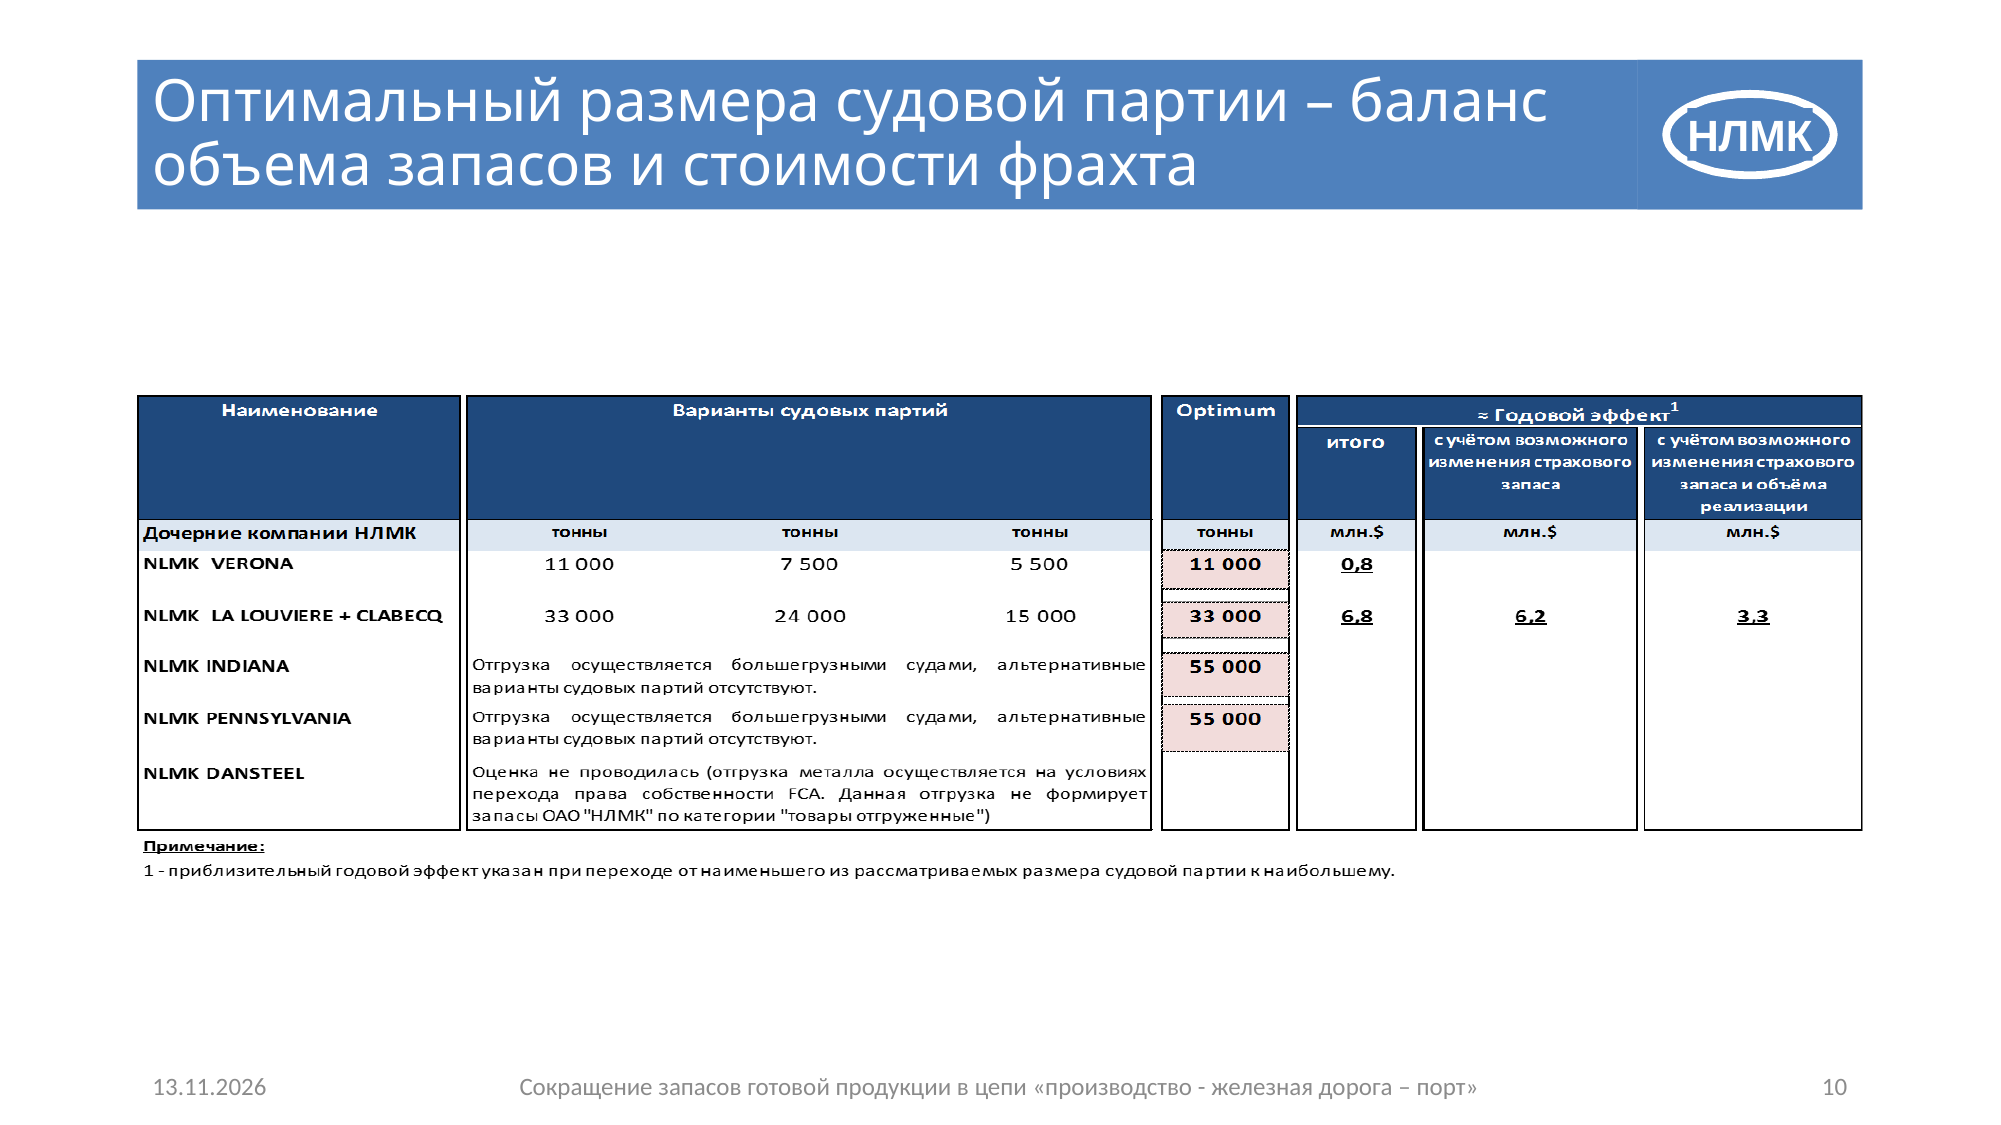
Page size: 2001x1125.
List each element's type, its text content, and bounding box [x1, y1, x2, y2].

title Оптимальный размера судовой партии – баланс объема запасов и стоимости фрахта [137, 59, 1638, 210]
slide_number 10 [1412, 1068, 1863, 1103]
footer Сокращение запасов готовой продукции в цепи «производство - железная дорога – порт» [458, 1068, 1412, 1103]
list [137, 395, 1863, 882]
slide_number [137, 1068, 458, 1103]
